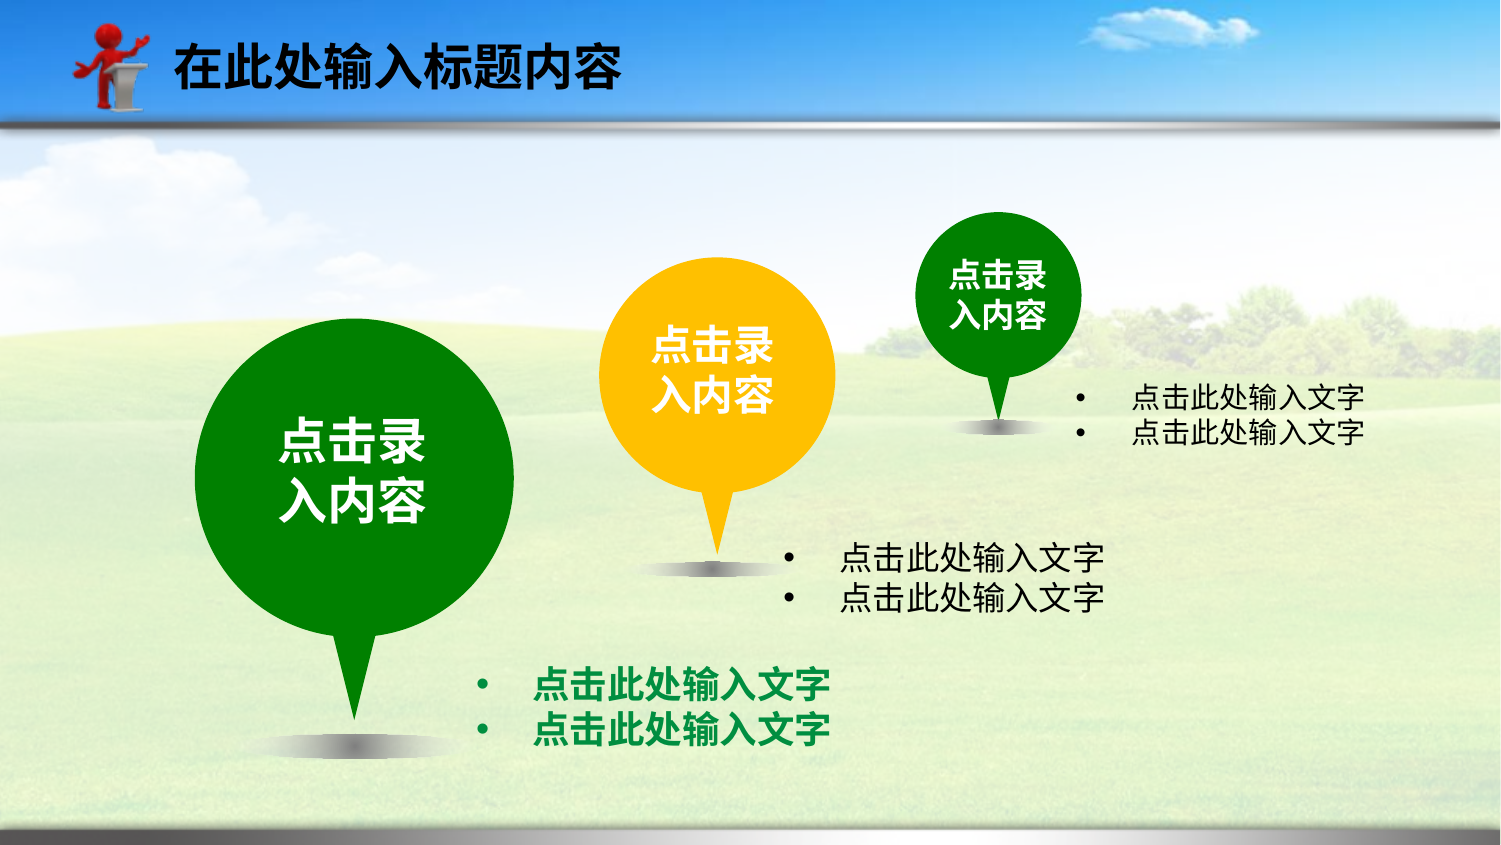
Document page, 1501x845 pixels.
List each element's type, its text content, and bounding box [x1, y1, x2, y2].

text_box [598, 256, 836, 578]
picture [0, 0, 1501, 845]
text_box 点击此处输入文字 点击此处输入文字 [768, 529, 1121, 625]
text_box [914, 211, 1083, 436]
text_box 点击此处输入文字 点击此处输入文字 [1060, 372, 1381, 457]
text_box 点击此处输入文字 点击此处输入文字 [518, 653, 848, 759]
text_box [194, 318, 515, 759]
text_box 在此处输入标题内容 [108, 28, 688, 103]
